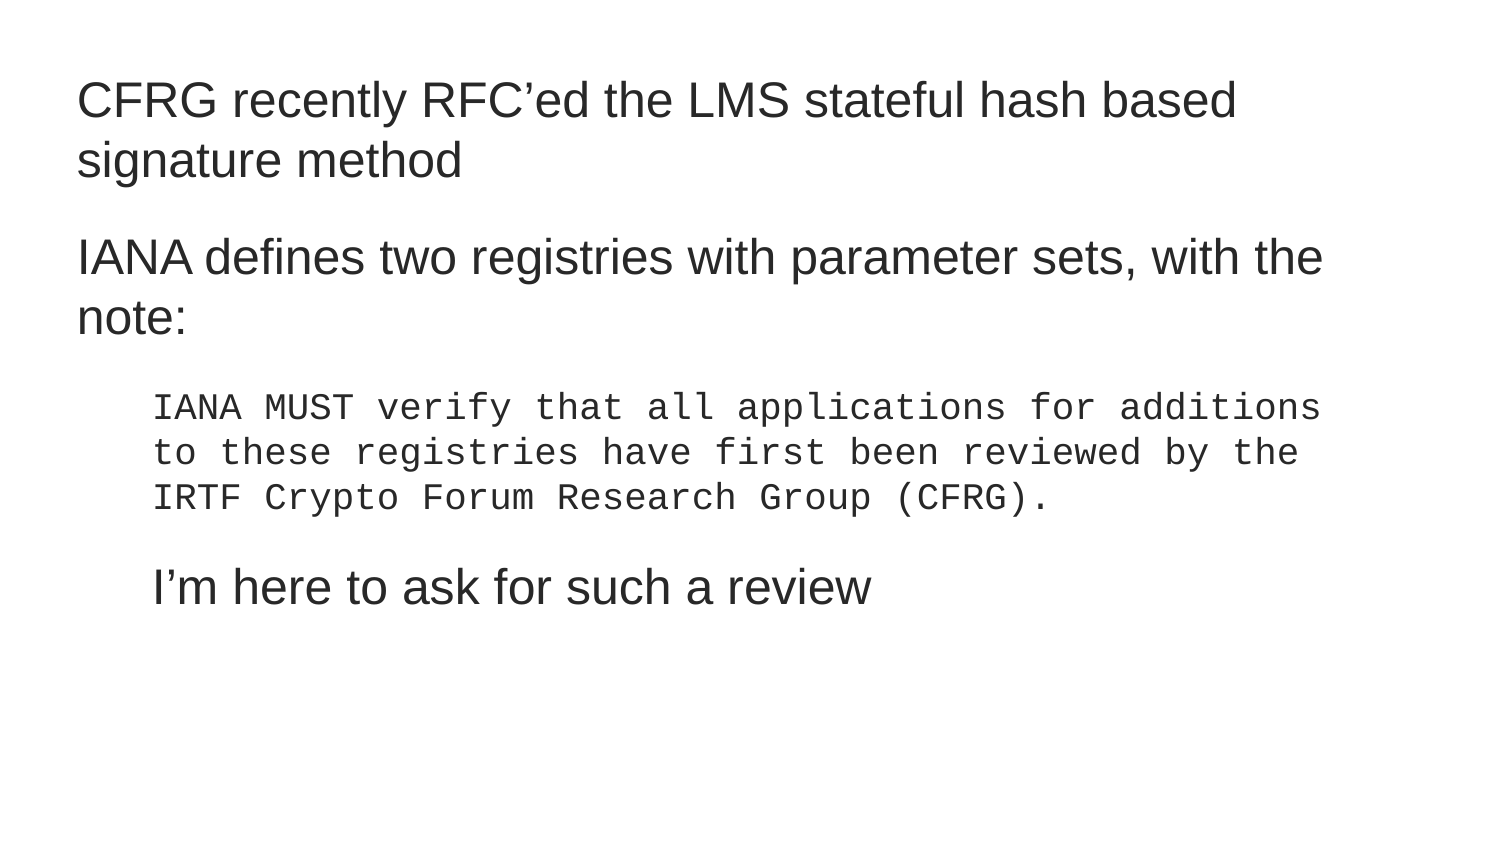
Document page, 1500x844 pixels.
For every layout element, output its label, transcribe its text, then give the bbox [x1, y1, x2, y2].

text_box CFRG recently RFC’ed the LMS stateful hash based signature method IANA defines two registries with parameter sets, with the note: IANA MUST verify that all applications for additions to these registries have first been reviewed by the IRTF Crypto Forum Research Group (CFRG). I’m here to ask for such a review [62, 59, 1383, 720]
